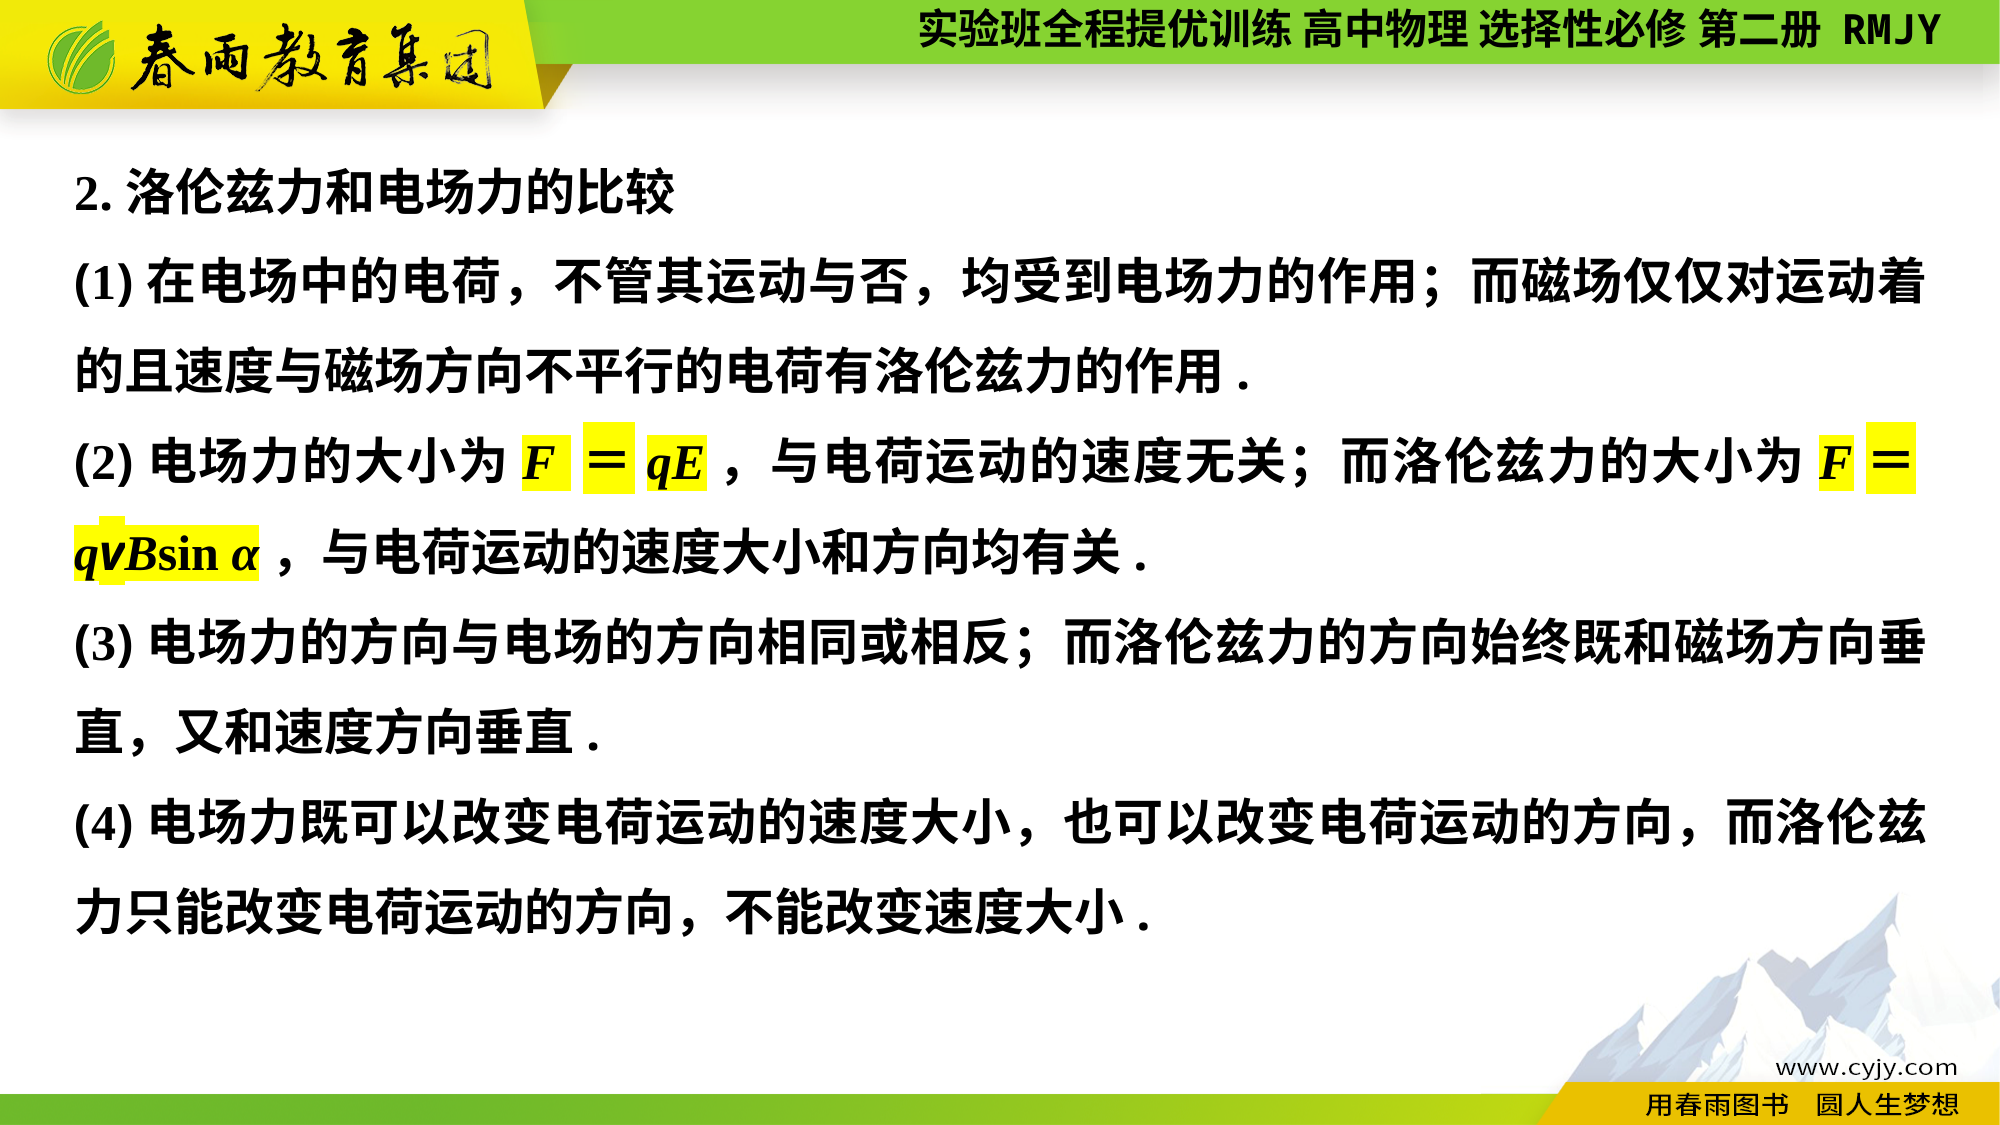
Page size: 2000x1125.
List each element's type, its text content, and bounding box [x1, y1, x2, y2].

list 2.洛伦兹力和电场力的比较 (1)在电场中的电荷，不管其运动与否，均受到电场力的作用；而磁场仅仅对运动着的且速度与磁场方向不平行的电荷有洛伦兹力的作用. (2)电场力的大小为F ＝qE，与电荷运动的速度无关；而洛伦兹力的大小为F＝qvBsin α，与电荷运动的速度大小和方向均有关. (3)电场力的方向与电场的方向相同或相反；而洛伦兹力的方向始终既和磁场方向垂直，又和速度方向垂直. (4)电场力既可以改变电荷运动的速度大小，也可以改变电荷运动的方向，而洛伦兹力只能改变电荷运动的方向，不能改变速度大小. [59, 122, 1944, 956]
picture [0, 0, 2000, 1125]
